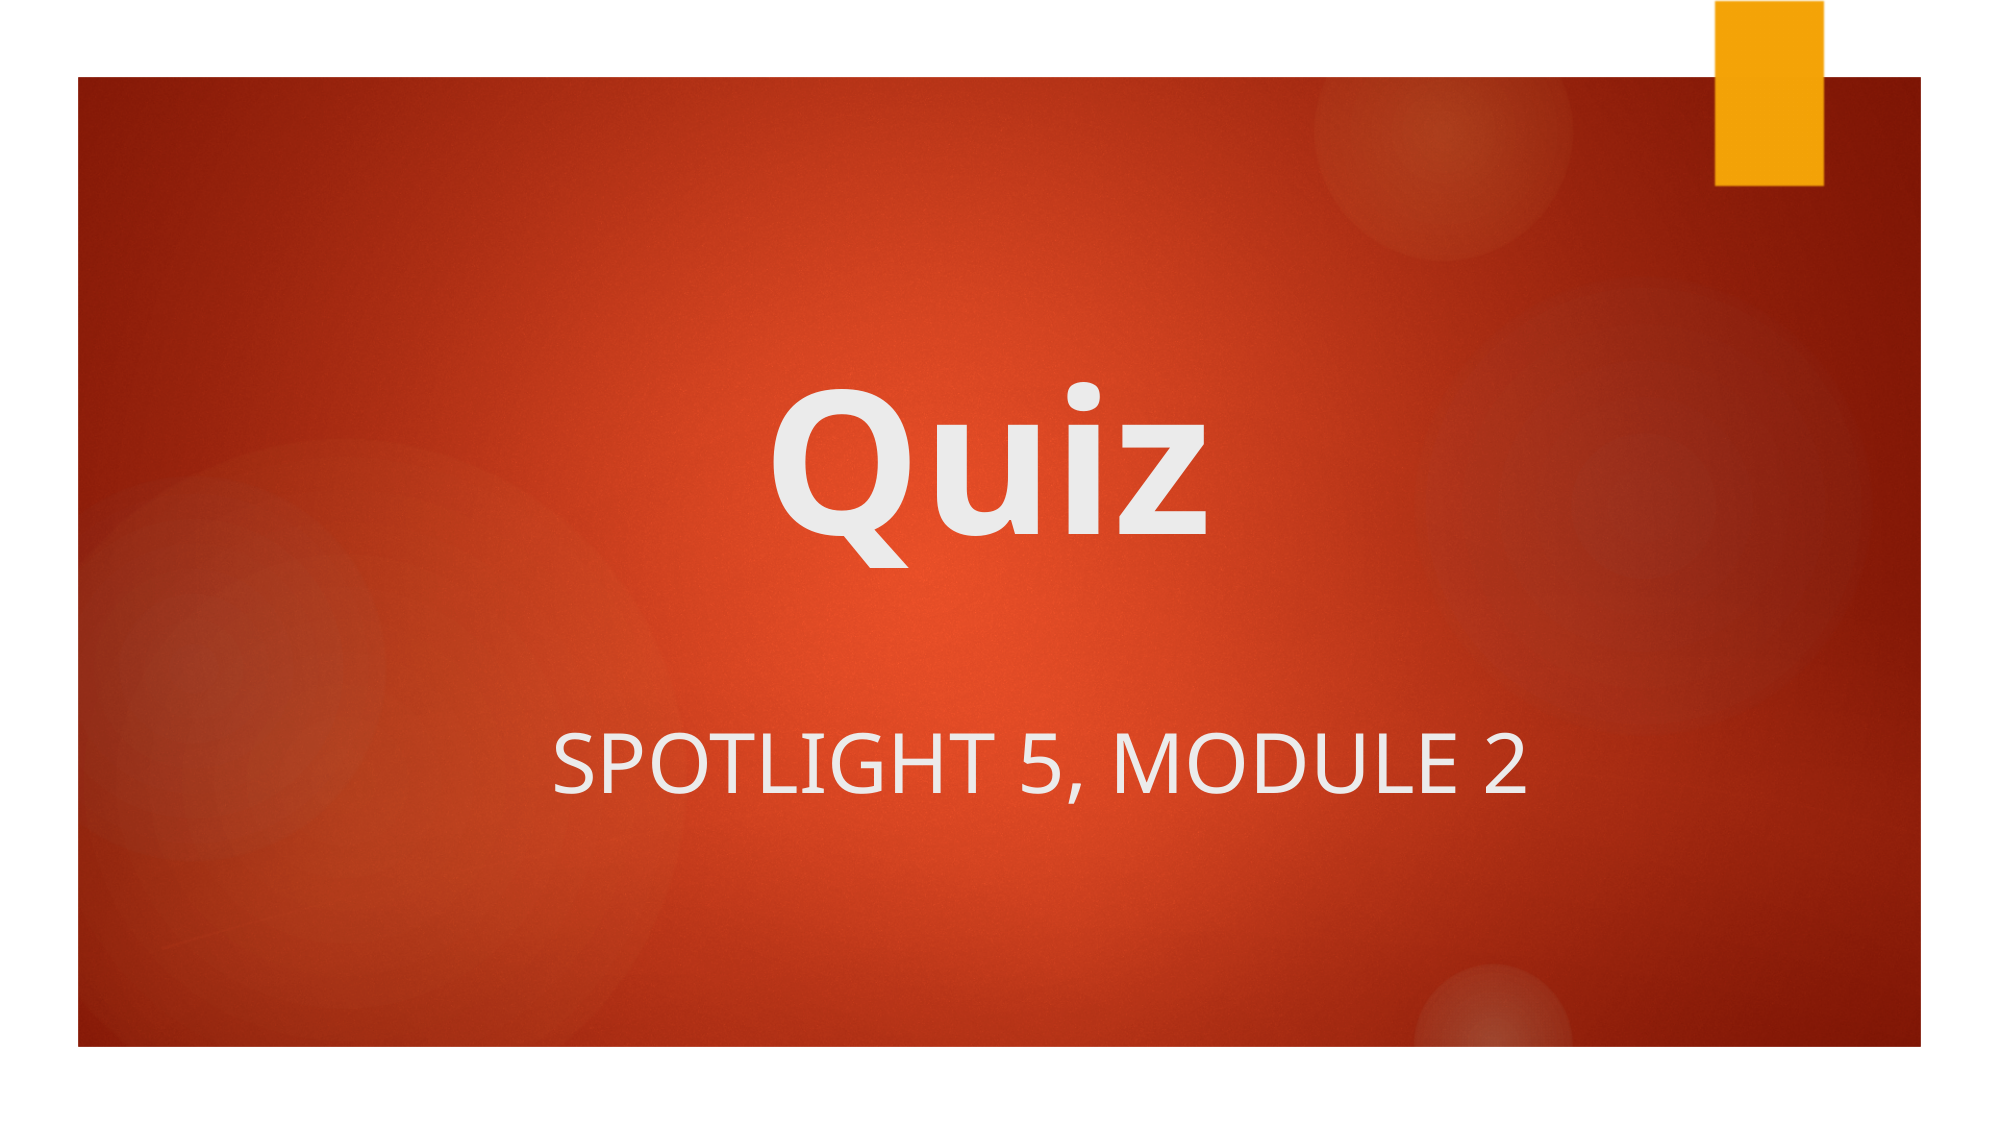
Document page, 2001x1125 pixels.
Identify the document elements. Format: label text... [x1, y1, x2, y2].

subtitle Spotlight 5, Module 2 [317, 702, 1765, 844]
title Quiz [263, 142, 1712, 582]
